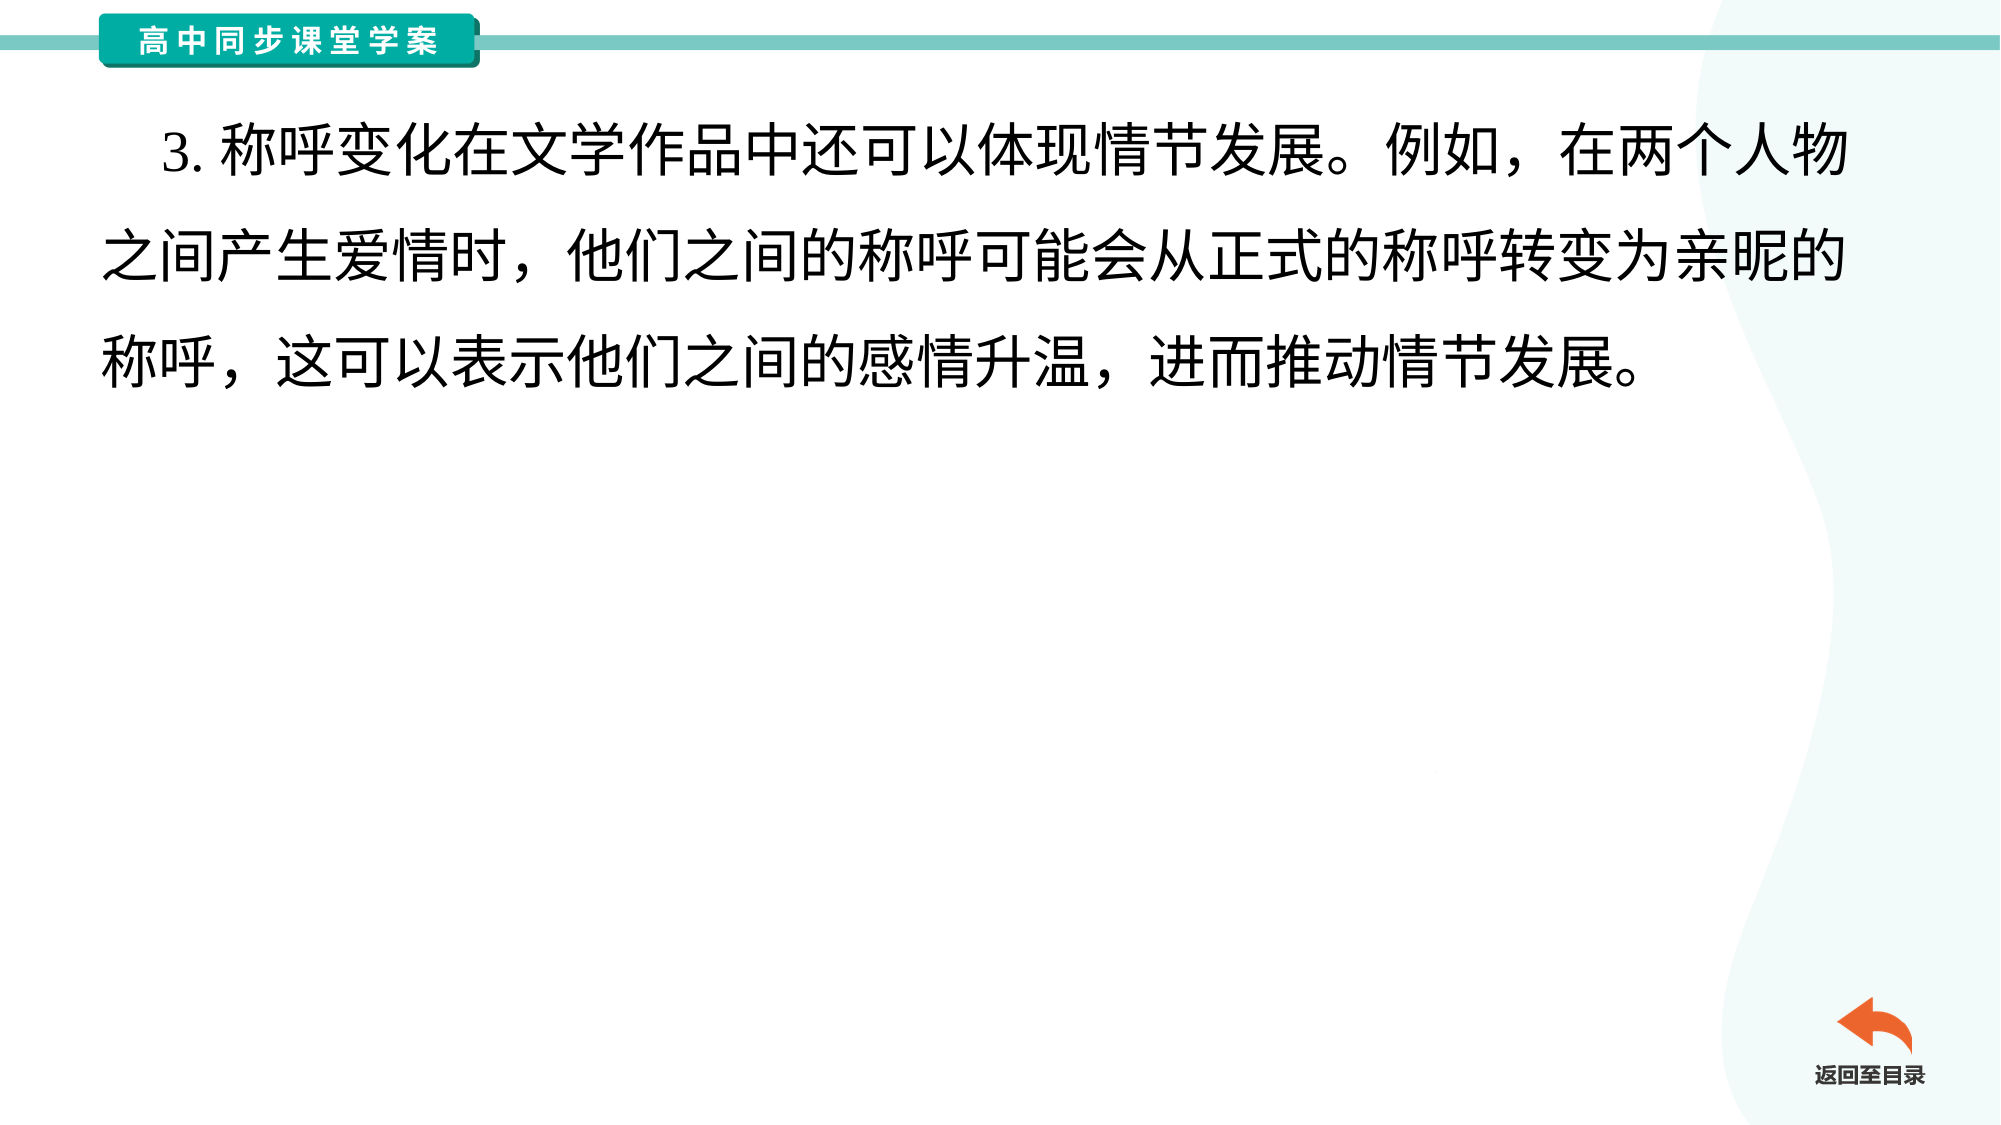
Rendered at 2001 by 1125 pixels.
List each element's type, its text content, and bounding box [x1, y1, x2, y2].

picture [0, 0, 2000, 1125]
text_box 3.称呼变化在文学作品中还可以体现情节发展。例如，在两个人物 之间产生爱情时，他们之间的称呼可能会从正式的称呼转变为亲昵的 称呼，这可以表示他们之间的感情升温，进而推动情节发展。 [100, 76, 1899, 396]
